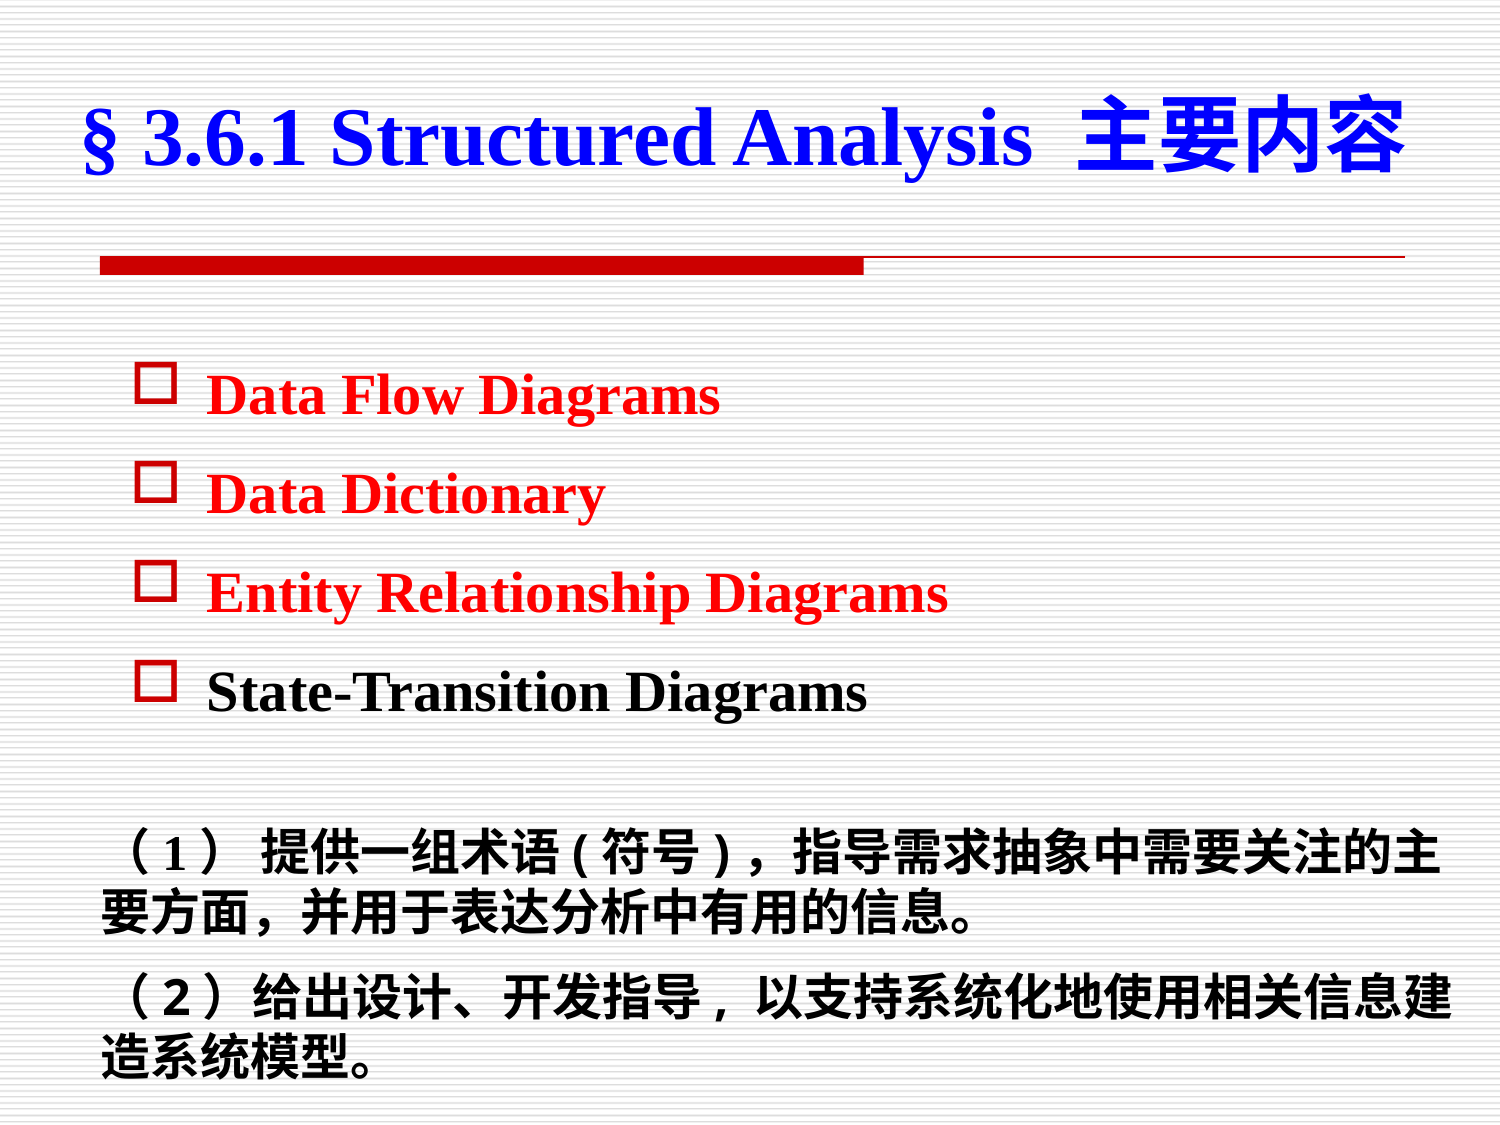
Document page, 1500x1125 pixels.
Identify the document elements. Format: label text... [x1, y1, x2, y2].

text_box Data Flow Diagrams Data Dictionary Entity Relationship Diagrams State-Transition Diagrams [115, 348, 1390, 813]
text_box （1） 提供一组术语(符号)，指导需求抽象中需要关注的主要方面，并用于表达分析中有用的信息。 （2）给出设计、开发指导, 以支持系统化地使用相关信息建造系统模型。 [85, 813, 1496, 1094]
text_box § 3.6.1 Structured Analysis 主要内容 [65, 38, 1489, 226]
picture [0, 0, 1500, 1125]
